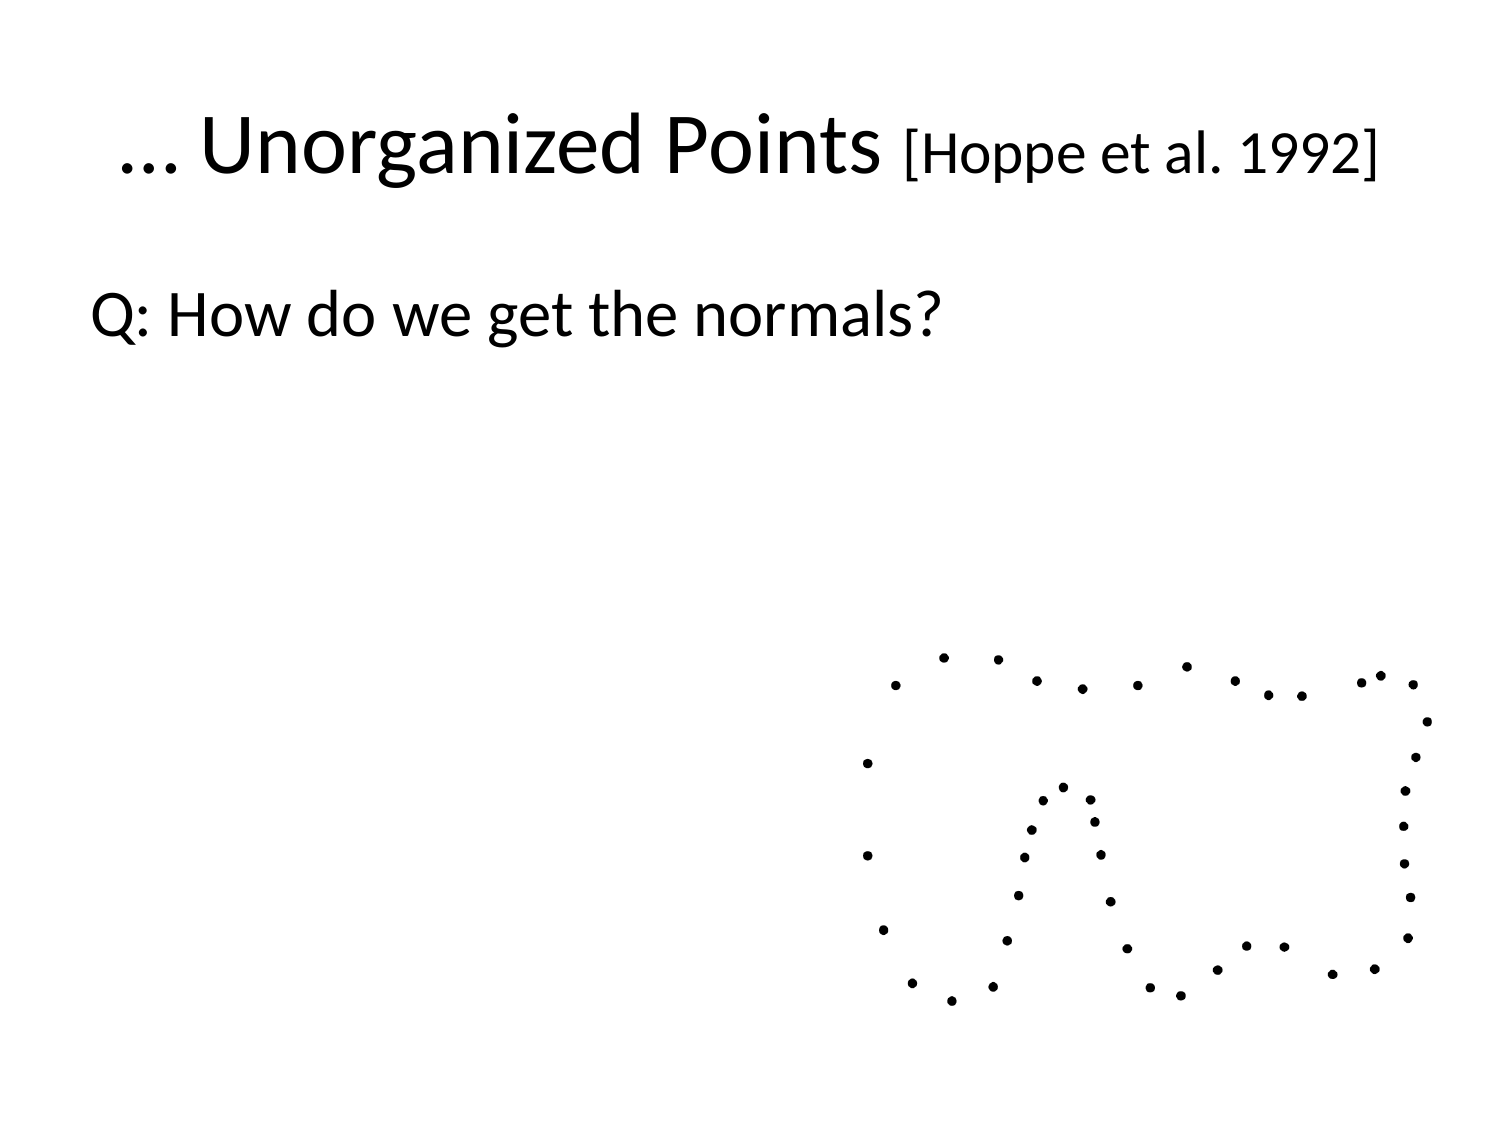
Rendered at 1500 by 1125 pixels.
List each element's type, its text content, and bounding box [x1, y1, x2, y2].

picture [811, 624, 1452, 1038]
title … Unorganized Points [Hoppe et al. 1992] [75, 45, 1425, 233]
list Q: How do we get the normals? [75, 262, 1425, 1125]
